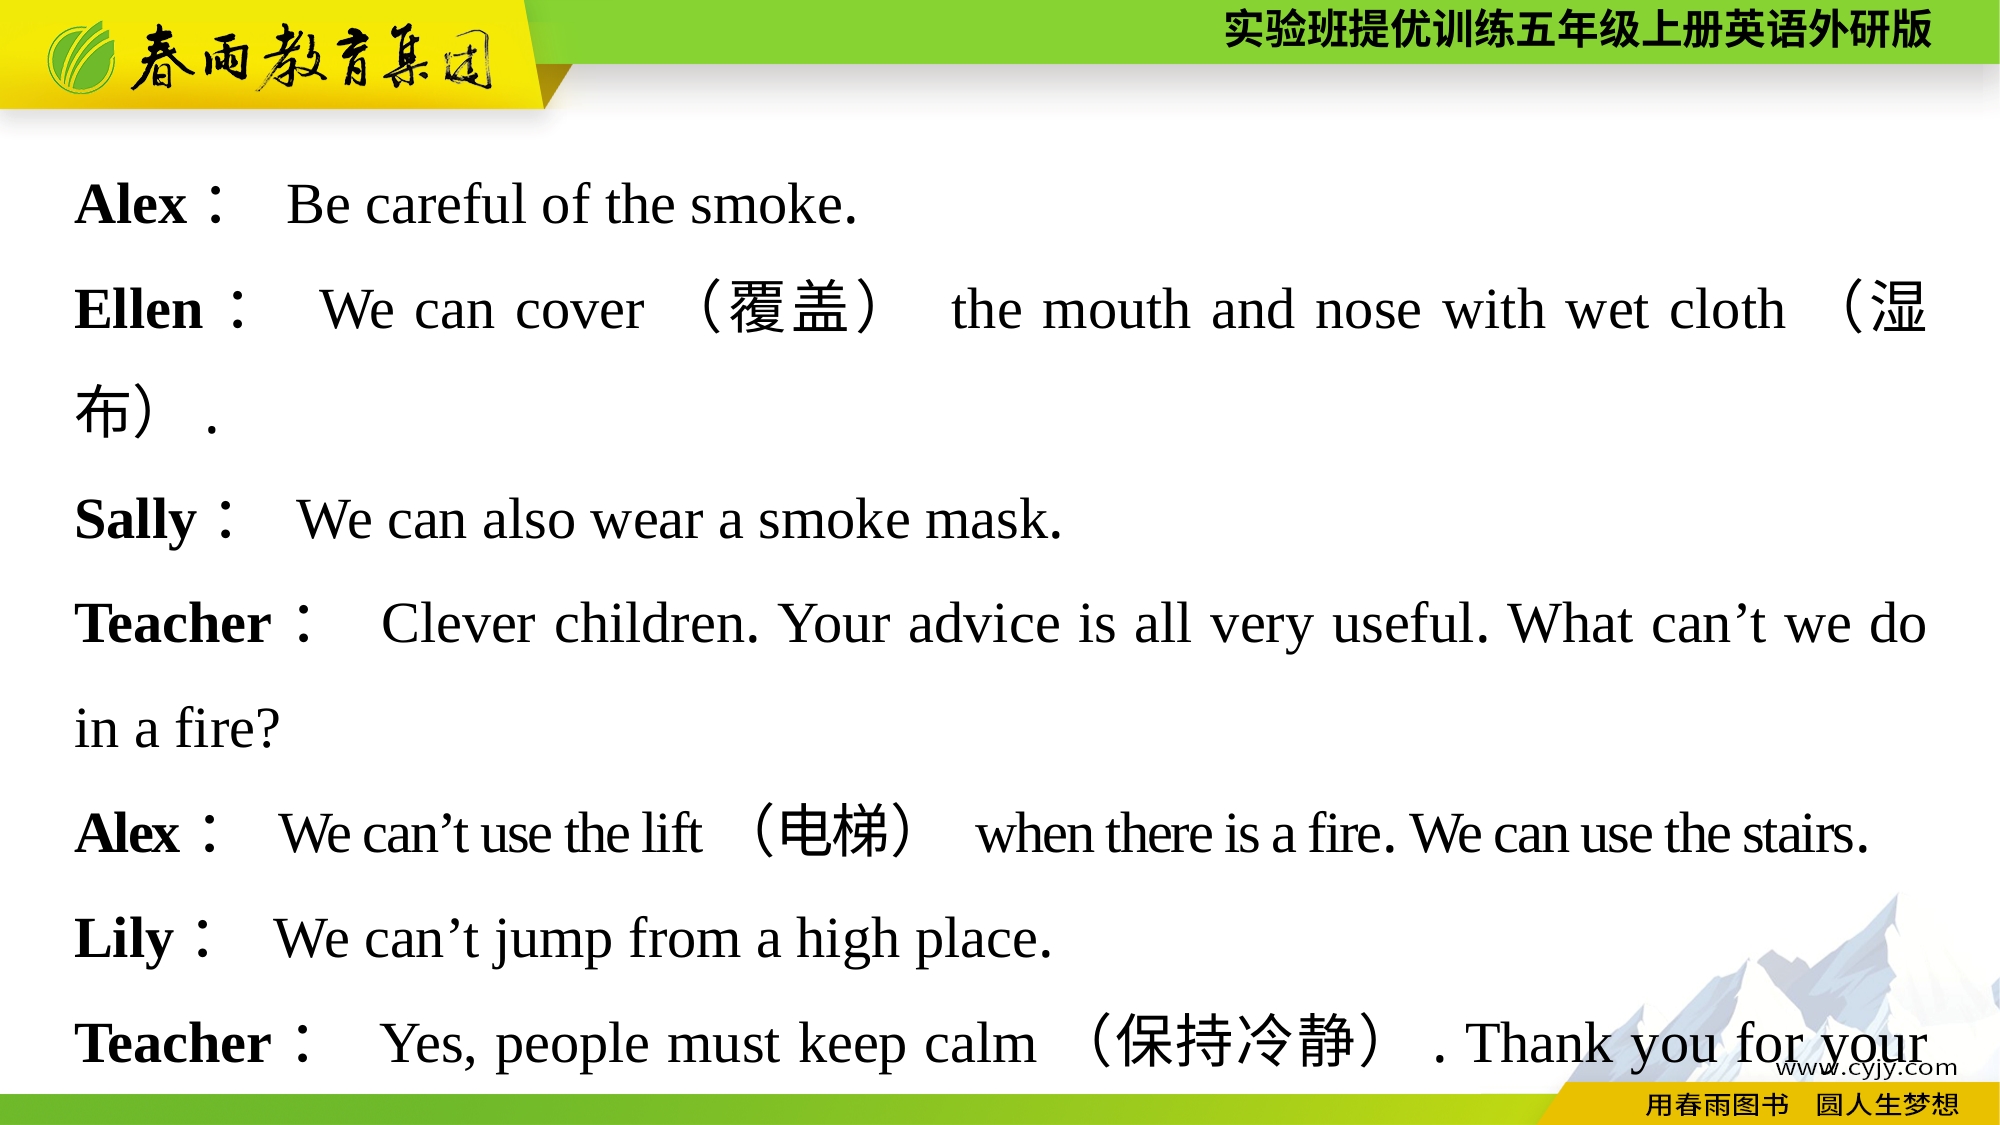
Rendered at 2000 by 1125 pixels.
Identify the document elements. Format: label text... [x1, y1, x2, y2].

picture [0, 0, 2000, 1125]
list Alex： Be careful of the smoke. Ellen： We can cover（覆盖） the mouth and nose with wet cloth（湿布）. Sally： We can also wear a smoke mask. Teacher： Clever children. Your advice is all very useful. What can’t we do in a fire? Alex： We can’t use the lift（电梯） when there is a fire. We can use the stairs. Lily： We can’t jump from a high place. Teacher： Yes, people must keep calm（保持冷静）. Thank you for your advice. [59, 122, 1944, 1079]
